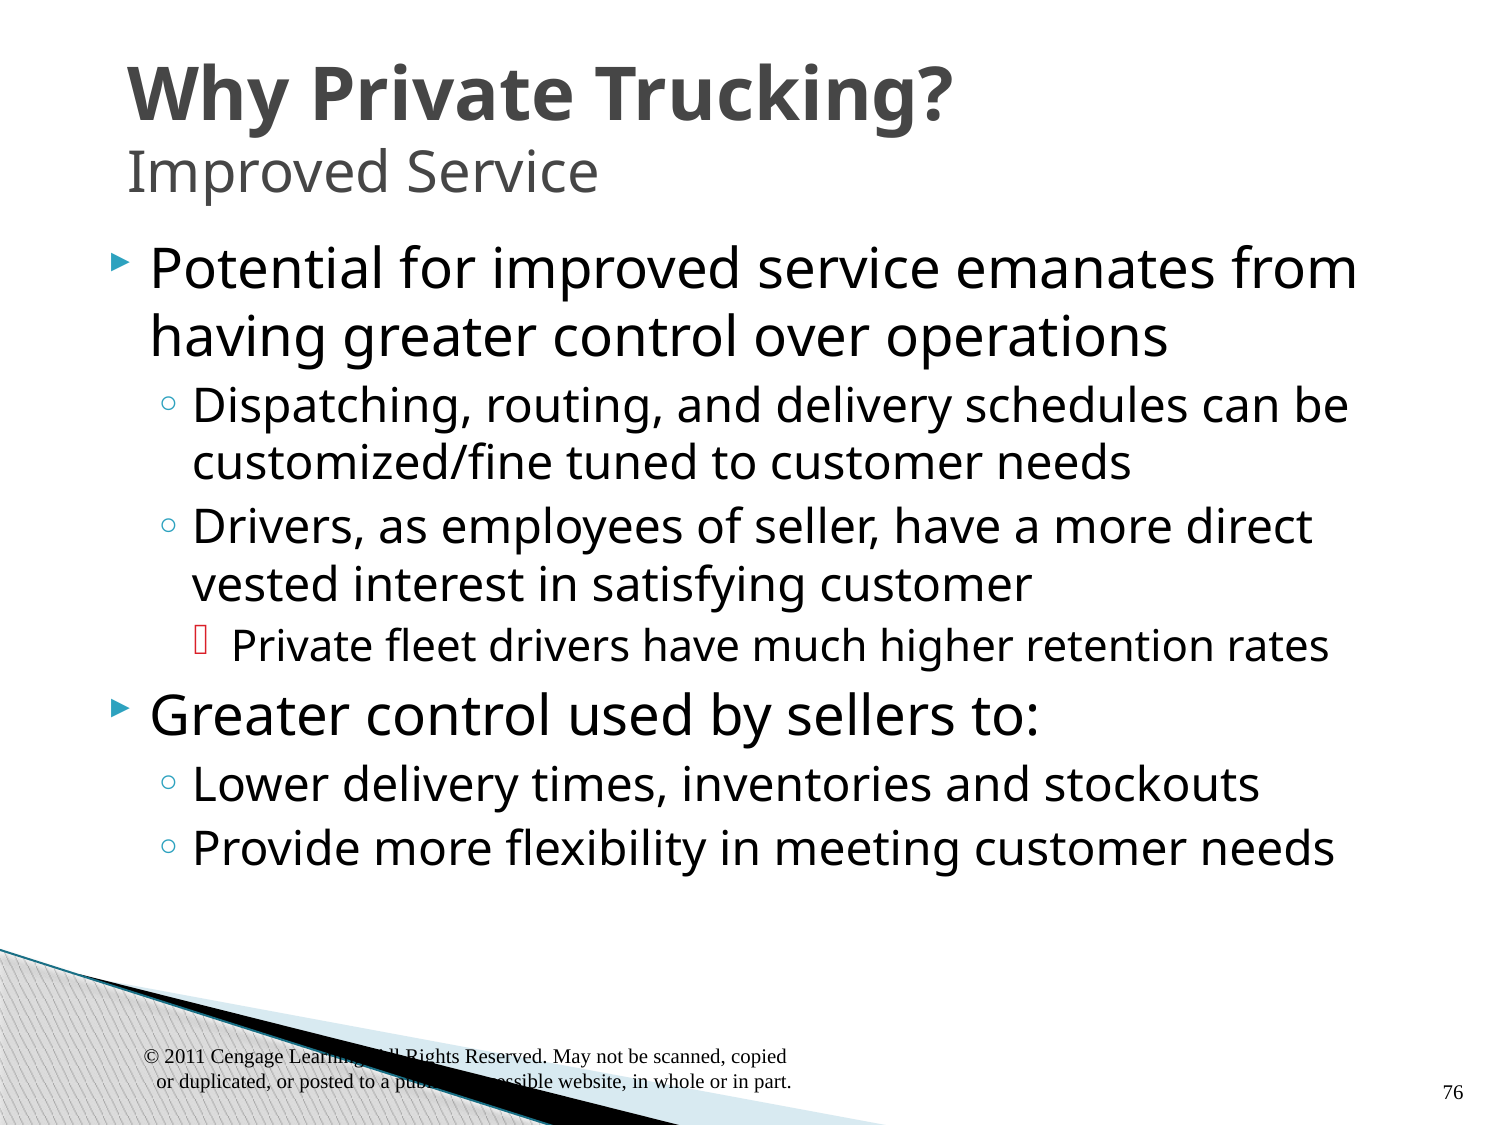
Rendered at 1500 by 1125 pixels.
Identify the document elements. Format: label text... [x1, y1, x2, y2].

title Why Private Trucking? Improved Service [112, 37, 1388, 213]
footer © 2011 Cengage Learning. All Rights Reserved. May not be scanned, copied or duplicated, or posted to a publicly accessible website, in whole or in part. [112, 1037, 813, 1100]
slide_number 76 [1418, 1051, 1479, 1112]
list Potential for improved service emanates from having greater control over operations Dispatching, routing, and delivery schedules can be customized/fine tuned to customer needs Drivers, as employees of seller, have a more direct vested interest in satisfying customer Private fleet drivers have much higher retention rates Greater control used by sellers to: Lower delivery times, inventories and stockouts Provide more flexibility in meeting customer needs [74, 224, 1451, 1026]
